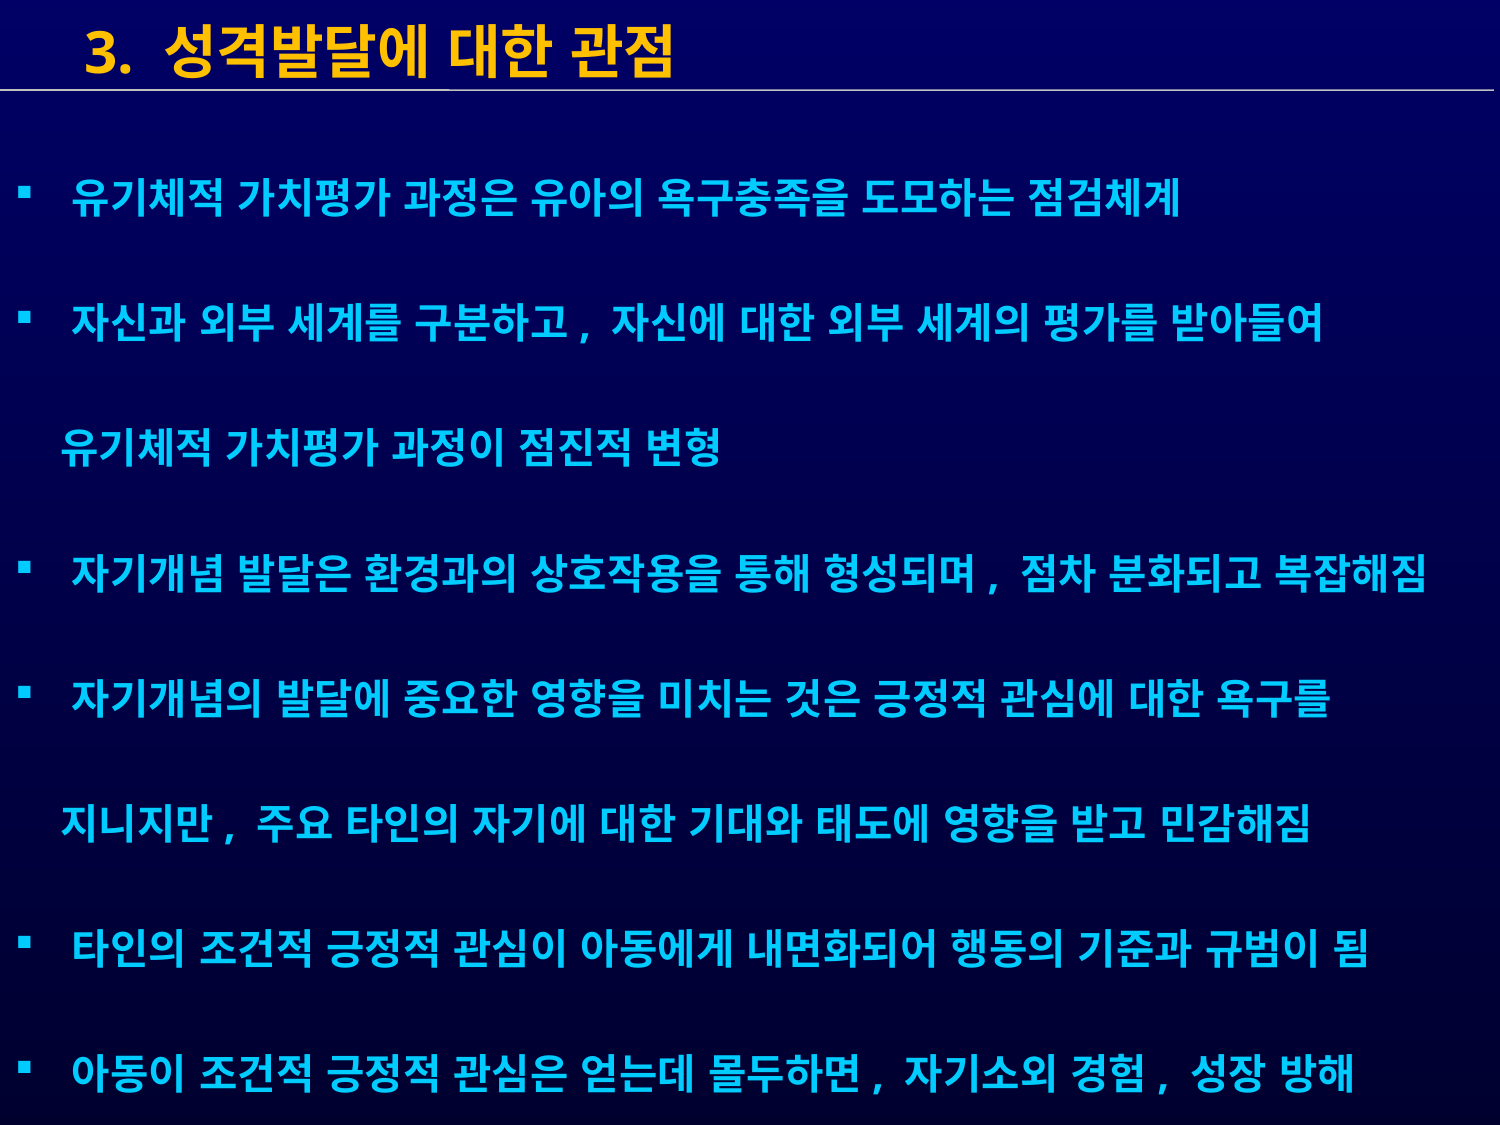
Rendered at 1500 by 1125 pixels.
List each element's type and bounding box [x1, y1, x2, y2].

text_box [0, 7, 1500, 1125]
